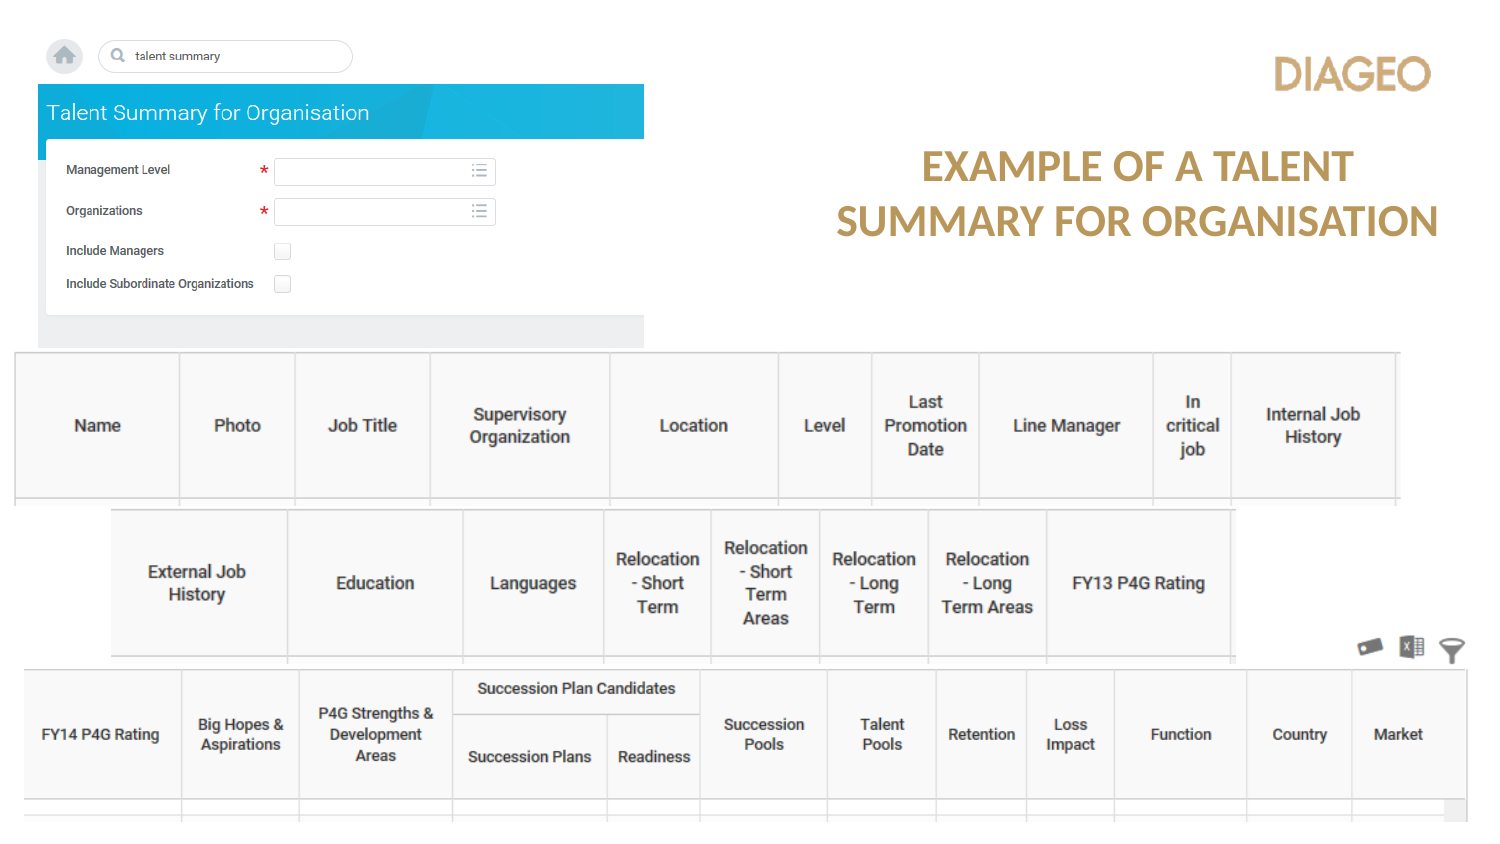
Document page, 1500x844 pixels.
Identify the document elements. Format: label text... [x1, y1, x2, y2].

title Example of a TALENT SUMMARY FOR ORGANISATION [816, 120, 1460, 262]
picture [9, 32, 1481, 822]
picture [1274, 56, 1487, 99]
